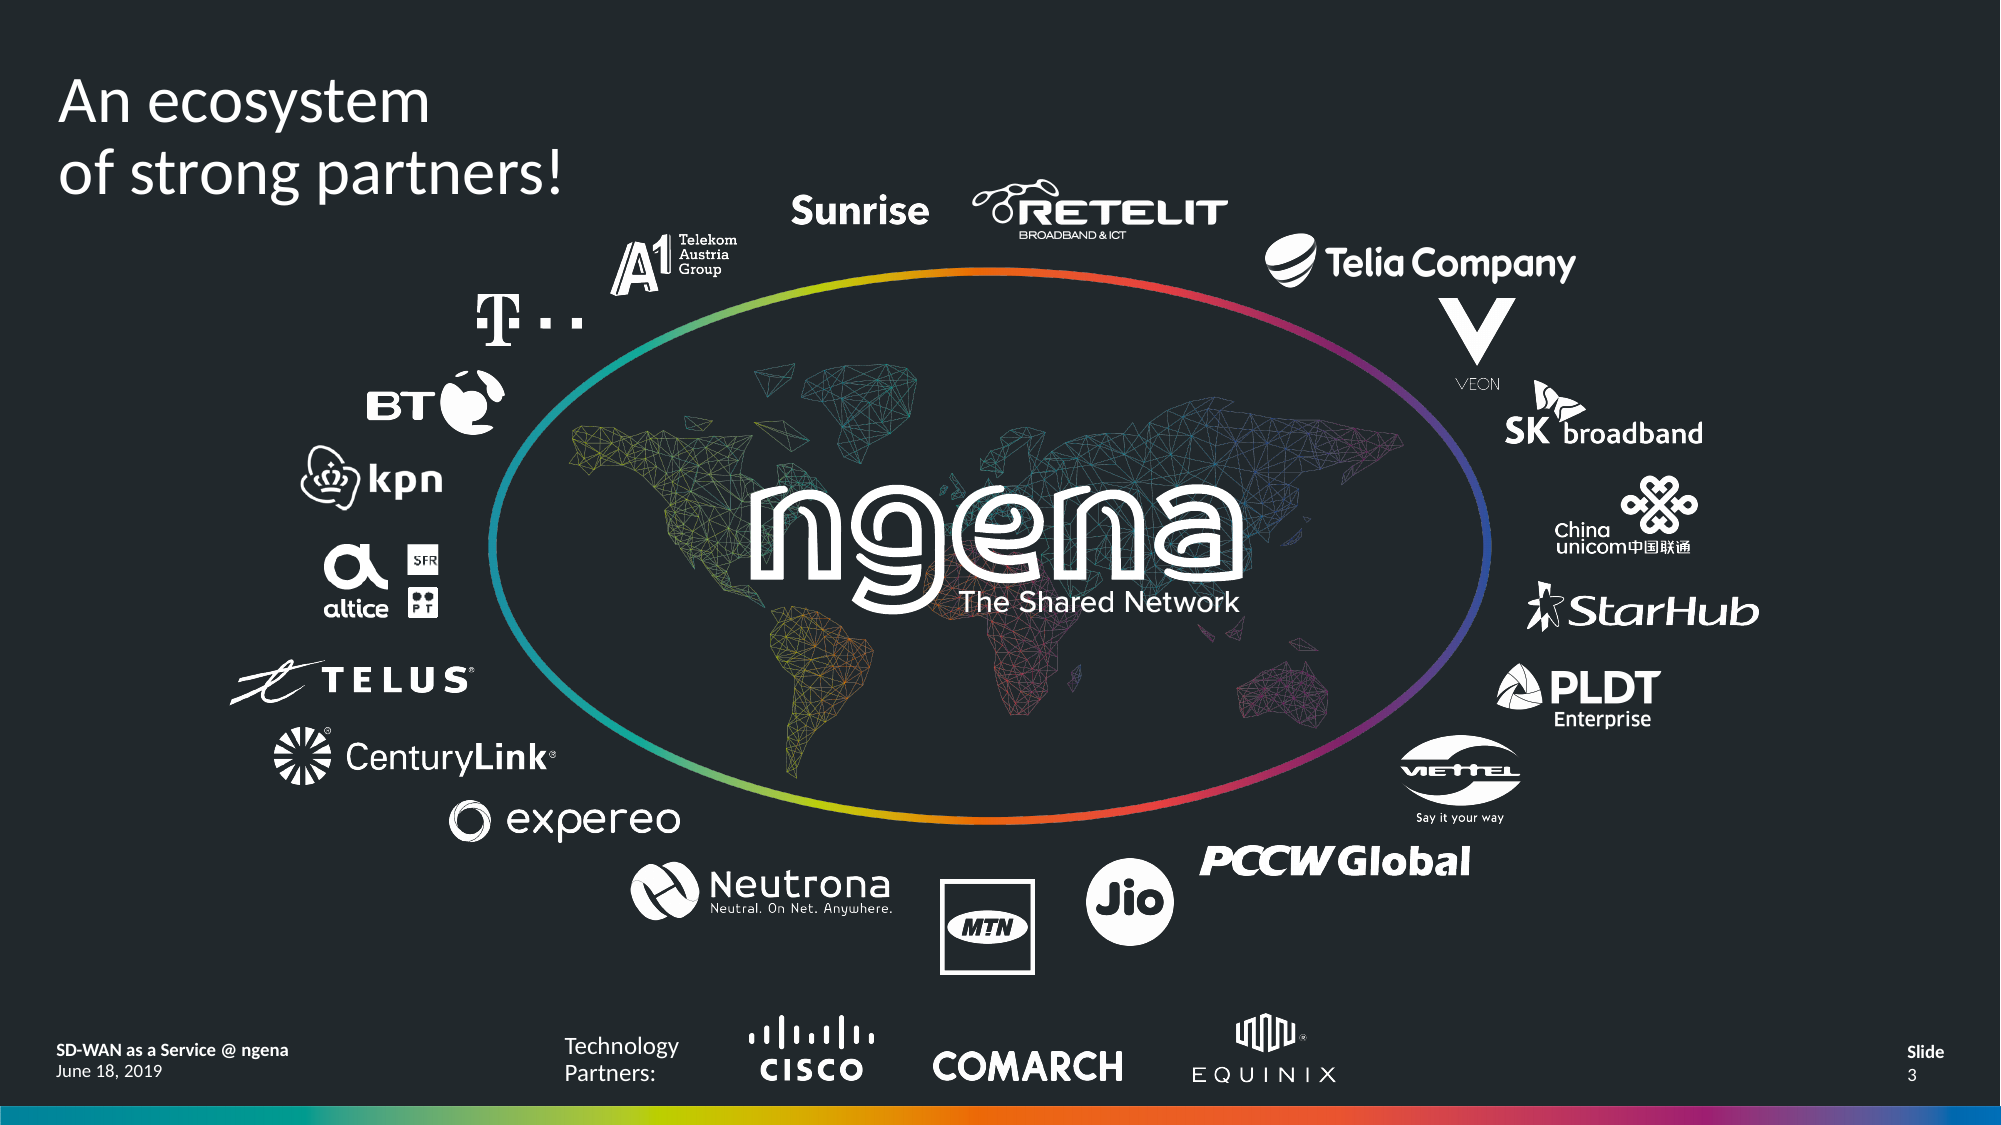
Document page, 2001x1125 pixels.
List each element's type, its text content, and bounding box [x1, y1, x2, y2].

picture [274, 727, 556, 785]
title An ecosystem of strong partners! [59, 64, 1950, 201]
picture [749, 1015, 874, 1081]
text_box Technology Partners: [564, 1033, 730, 1092]
picture [1527, 581, 1759, 632]
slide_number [56, 1064, 297, 1084]
picture [1485, 655, 1671, 733]
picture [1555, 475, 1698, 554]
picture [477, 294, 582, 346]
picture [940, 879, 1035, 975]
picture [1086, 858, 1174, 946]
picture [1400, 735, 1521, 824]
picture [212, 646, 489, 716]
picture [449, 800, 680, 843]
picture [610, 235, 737, 296]
picture [1193, 1013, 1336, 1083]
picture [628, 859, 894, 923]
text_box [488, 233, 1496, 825]
text_box [0, 1106, 2000, 1125]
picture [933, 1051, 1123, 1081]
picture [971, 179, 1228, 239]
picture [324, 544, 439, 620]
slide_number Slide 2 [1907, 1040, 1969, 1090]
footer SD-WAN as a Service @ ngena [54, 1040, 363, 1064]
picture [285, 370, 505, 524]
picture [1238, 206, 1702, 444]
picture [791, 194, 929, 225]
picture [1199, 845, 1470, 876]
